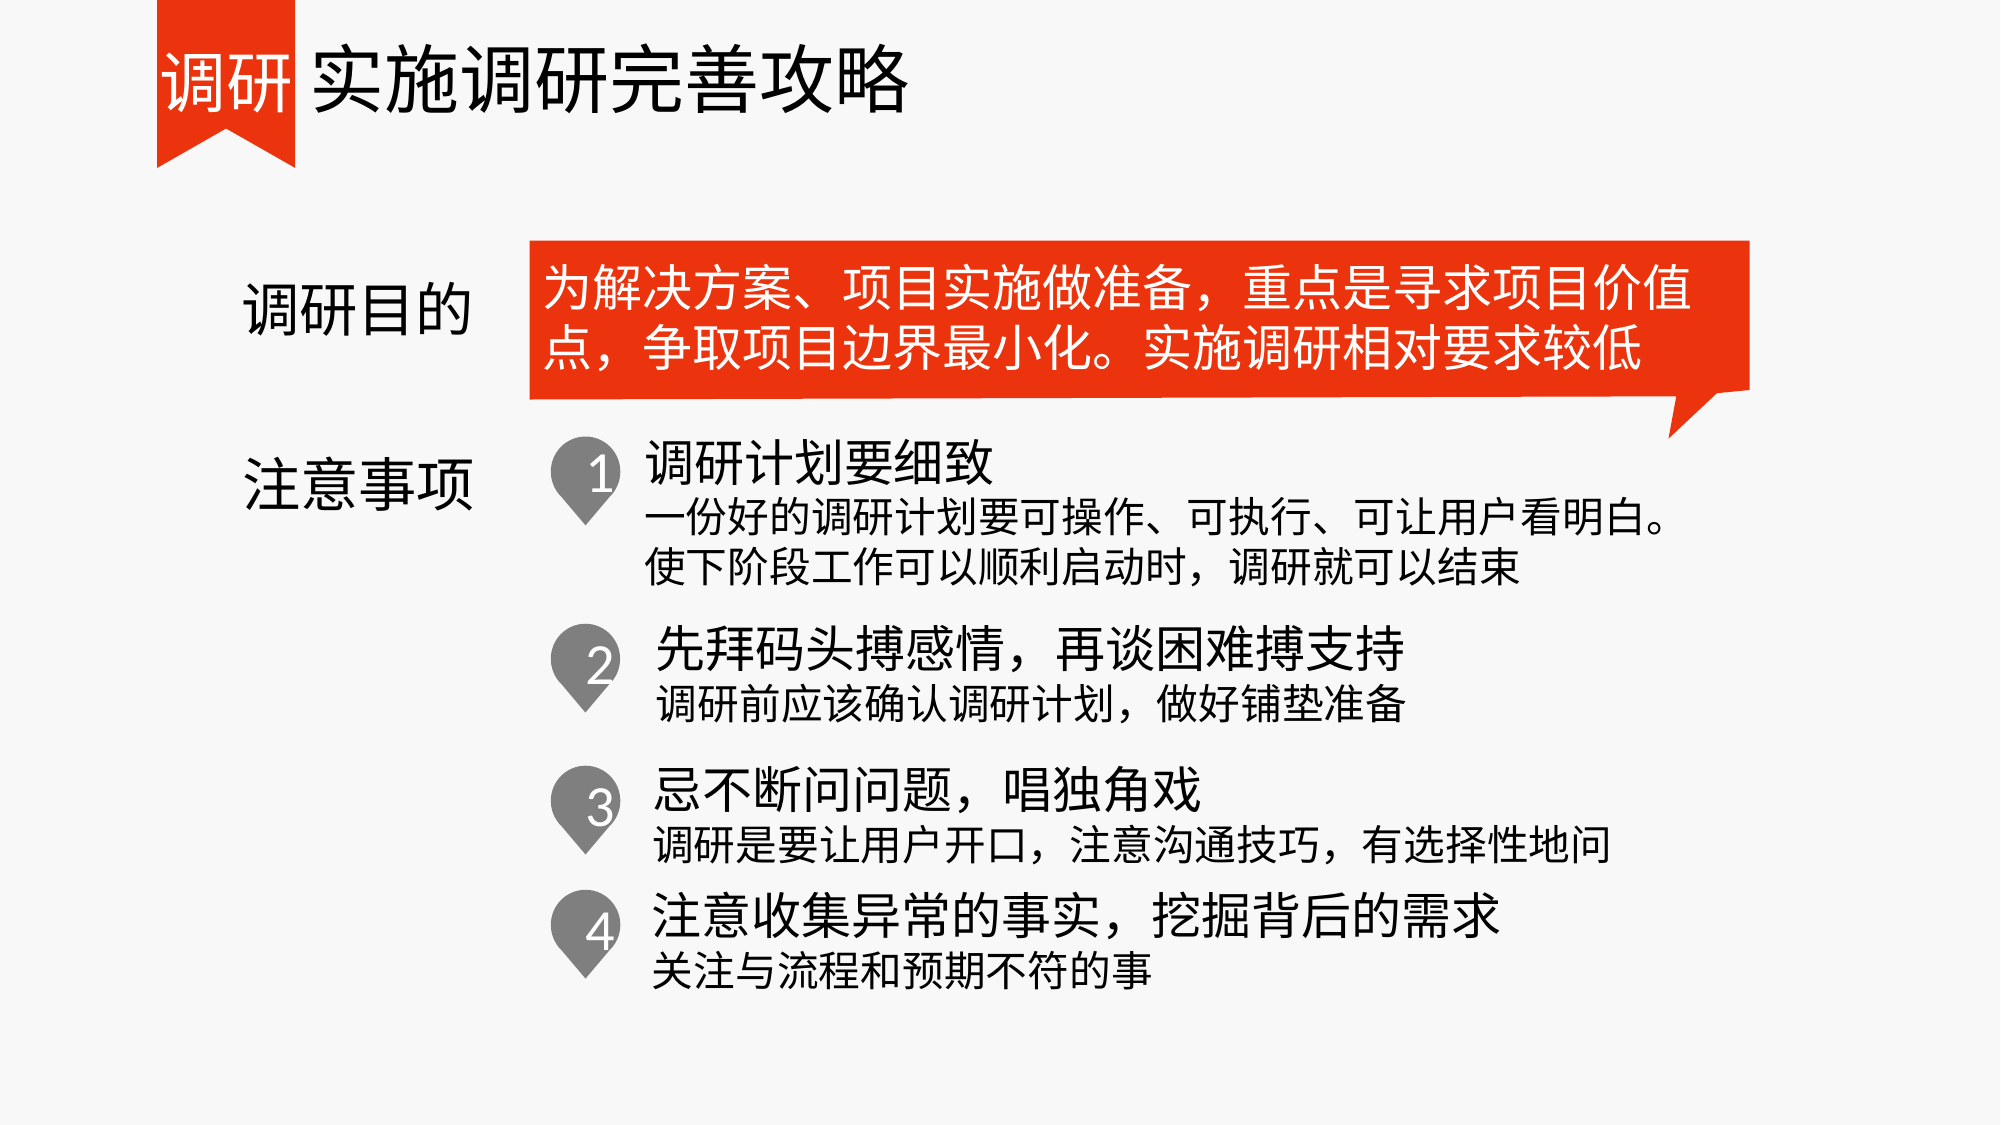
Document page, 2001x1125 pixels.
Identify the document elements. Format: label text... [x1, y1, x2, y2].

title 实施调研完善攻略 [295, 0, 1065, 191]
text_box 调研目的 [226, 265, 489, 350]
picture [0, 0, 2001, 1125]
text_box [225, 423, 2000, 1004]
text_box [144, 0, 323, 168]
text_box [527, 240, 1750, 439]
